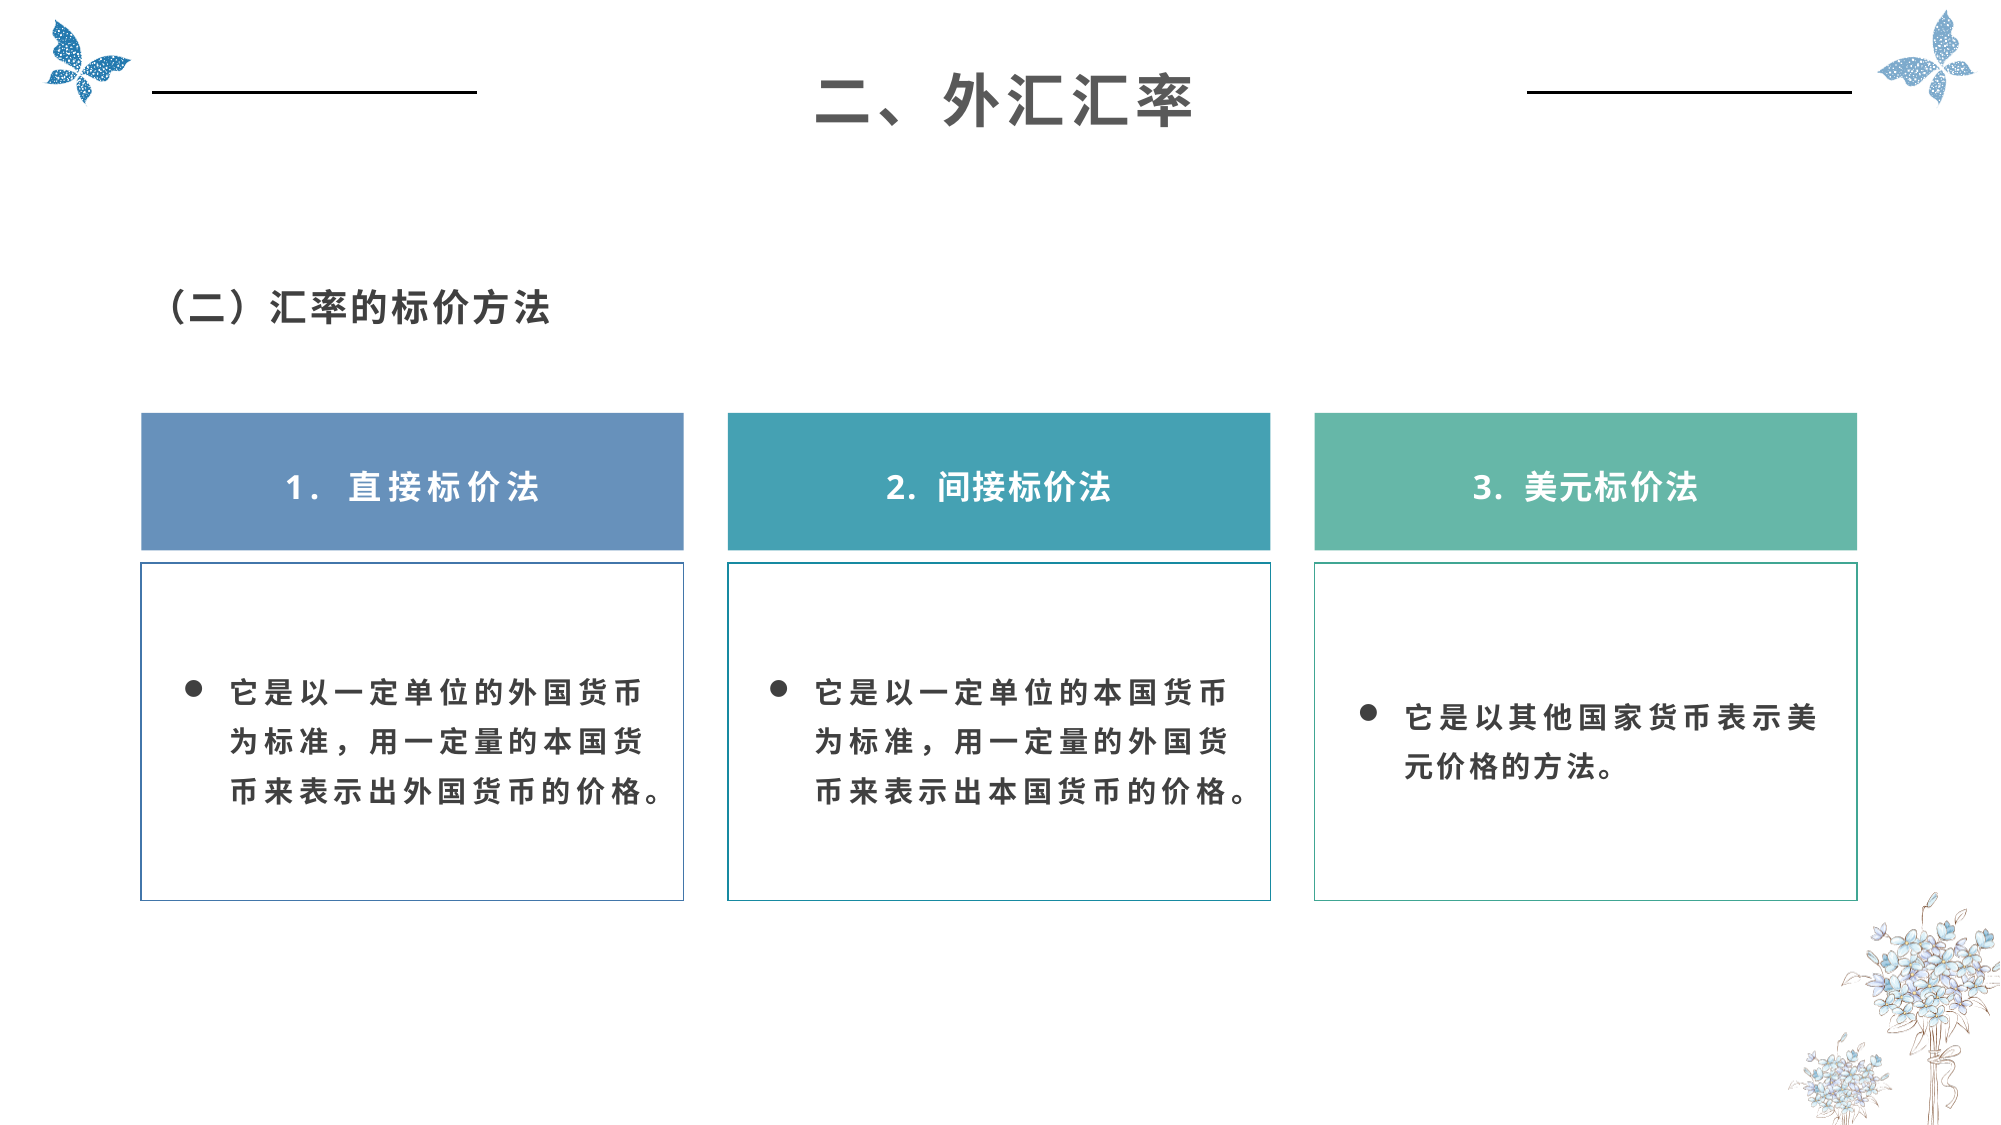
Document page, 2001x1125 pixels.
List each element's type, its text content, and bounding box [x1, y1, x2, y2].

text_box [1314, 562, 1858, 901]
text_box 1. 直接标价法 [141, 433, 684, 530]
text_box 2. 间接标价法 [727, 433, 1271, 530]
text_box [140, 562, 685, 901]
text_box [140, 412, 685, 551]
text_box [727, 412, 1271, 433]
text_box 3. 美元标价法 [1314, 433, 1858, 530]
text_box 它是以一定单位的本国货币为标准，用一定量的外国货币来表示出本国货币的价格。 [753, 565, 1247, 904]
text_box [727, 562, 1271, 901]
text_box 它是以其他国家货币表示美元价格的方法。 [1342, 565, 1835, 904]
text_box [151, 55, 1852, 142]
text_box （二）汇率的标价方法 [136, 255, 1618, 336]
picture [1788, 892, 2000, 1125]
text_box 它是以一定单位的外国货币为标准，用一定量的本国货币来表示出外国货币的价格。 [168, 565, 661, 904]
text_box [1314, 412, 1858, 433]
text_box [727, 530, 1271, 551]
text_box [1314, 530, 1858, 551]
